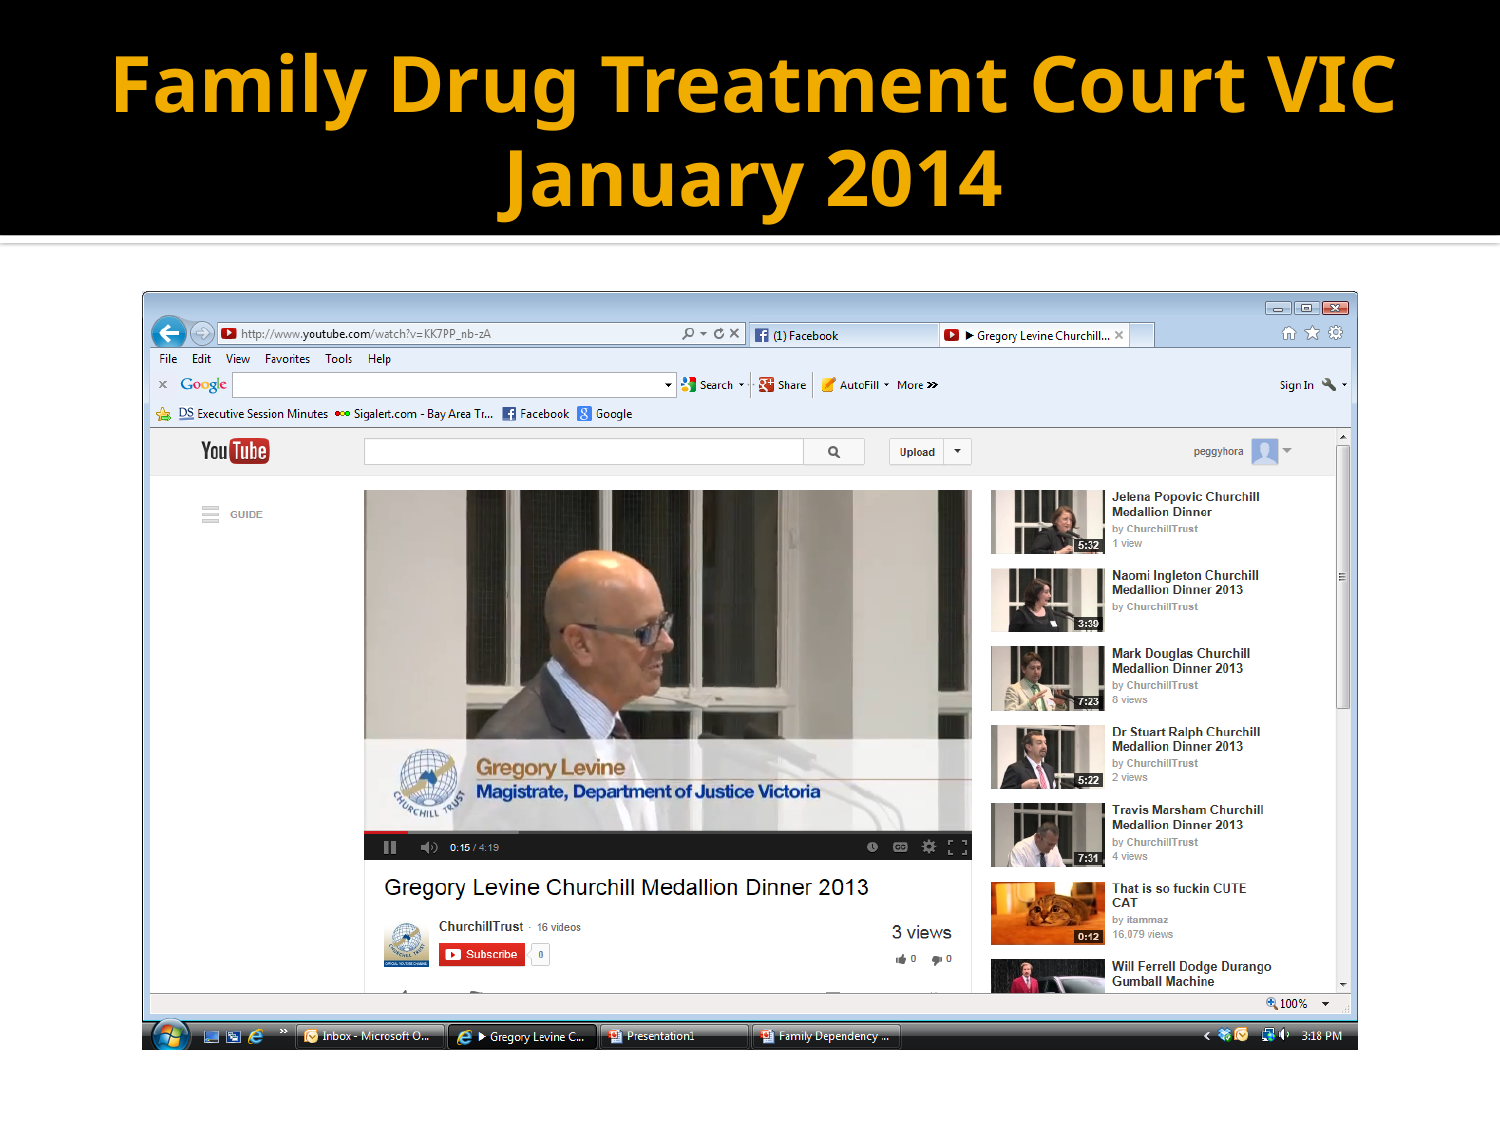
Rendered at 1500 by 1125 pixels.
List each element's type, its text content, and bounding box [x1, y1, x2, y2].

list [142, 291, 1358, 1050]
title Family Drug Treatment Court VIC January 2014 [75, 25, 1425, 231]
